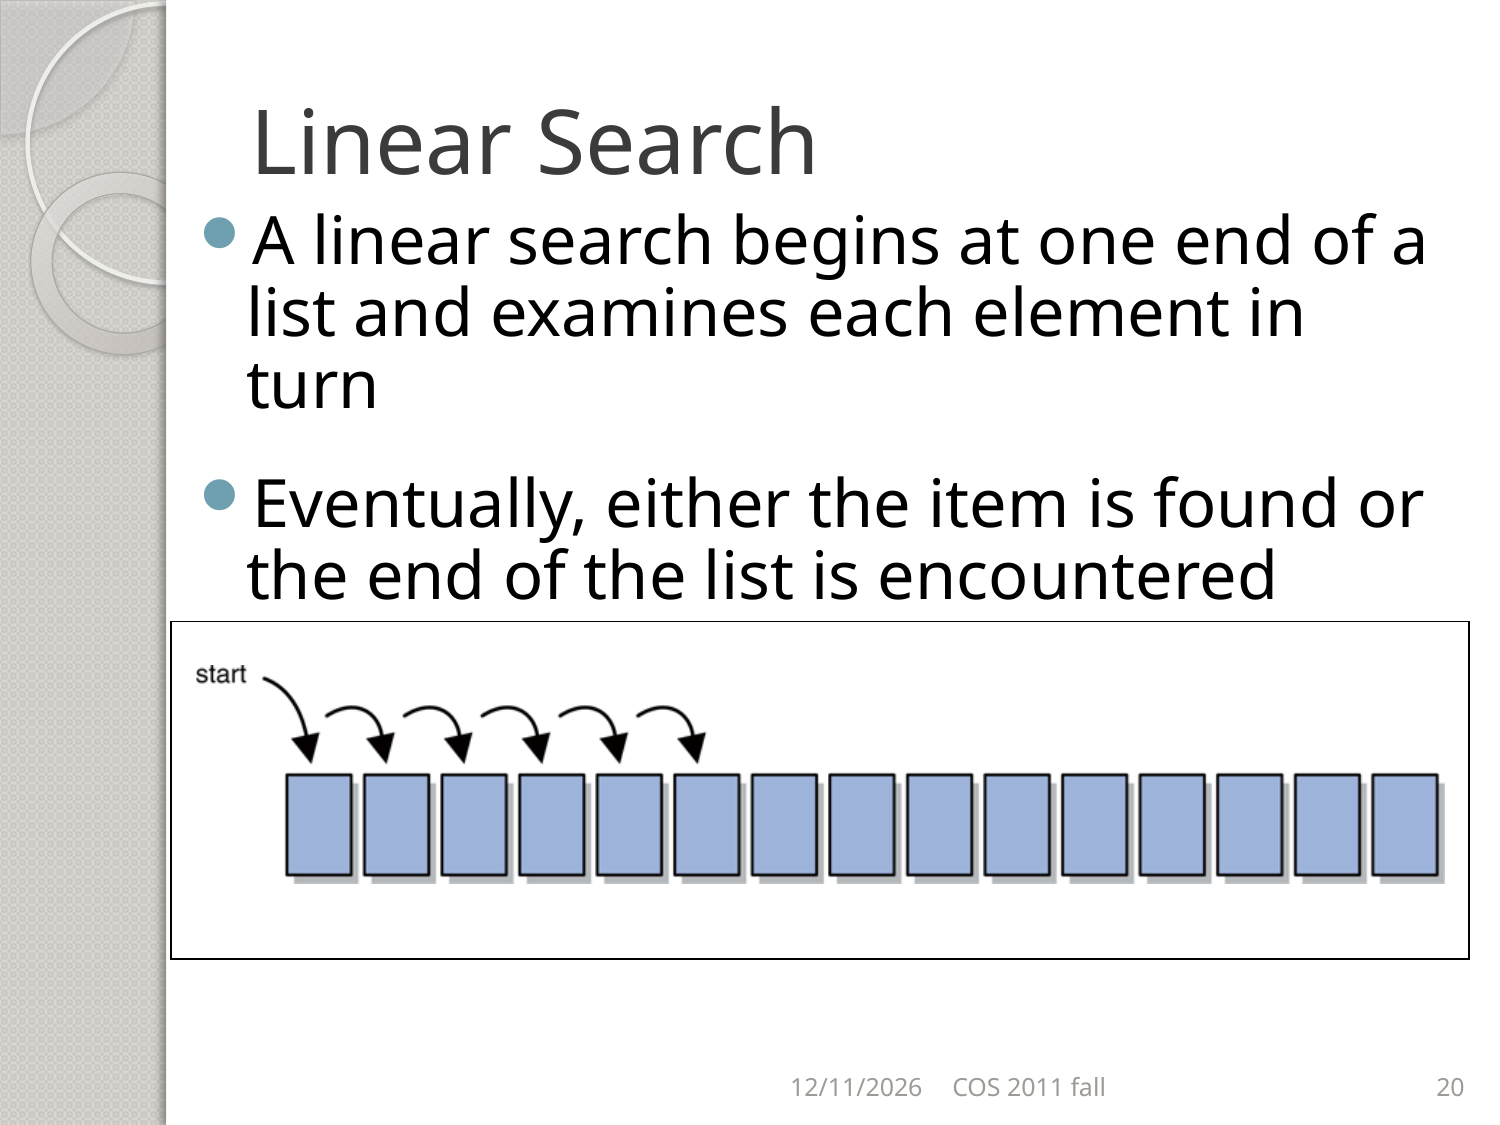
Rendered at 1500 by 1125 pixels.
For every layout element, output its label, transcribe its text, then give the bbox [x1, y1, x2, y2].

footer COS 2011 fall [937, 1034, 1413, 1113]
list A linear search begins at one end of a list and examines each element in turn Eventually, either the item is found or the end of the list is encountered [171, 200, 1463, 588]
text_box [170, 621, 1470, 960]
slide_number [587, 1034, 937, 1113]
title Linear Search [235, 45, 1466, 233]
slide_number 20 [1413, 1034, 1488, 1113]
